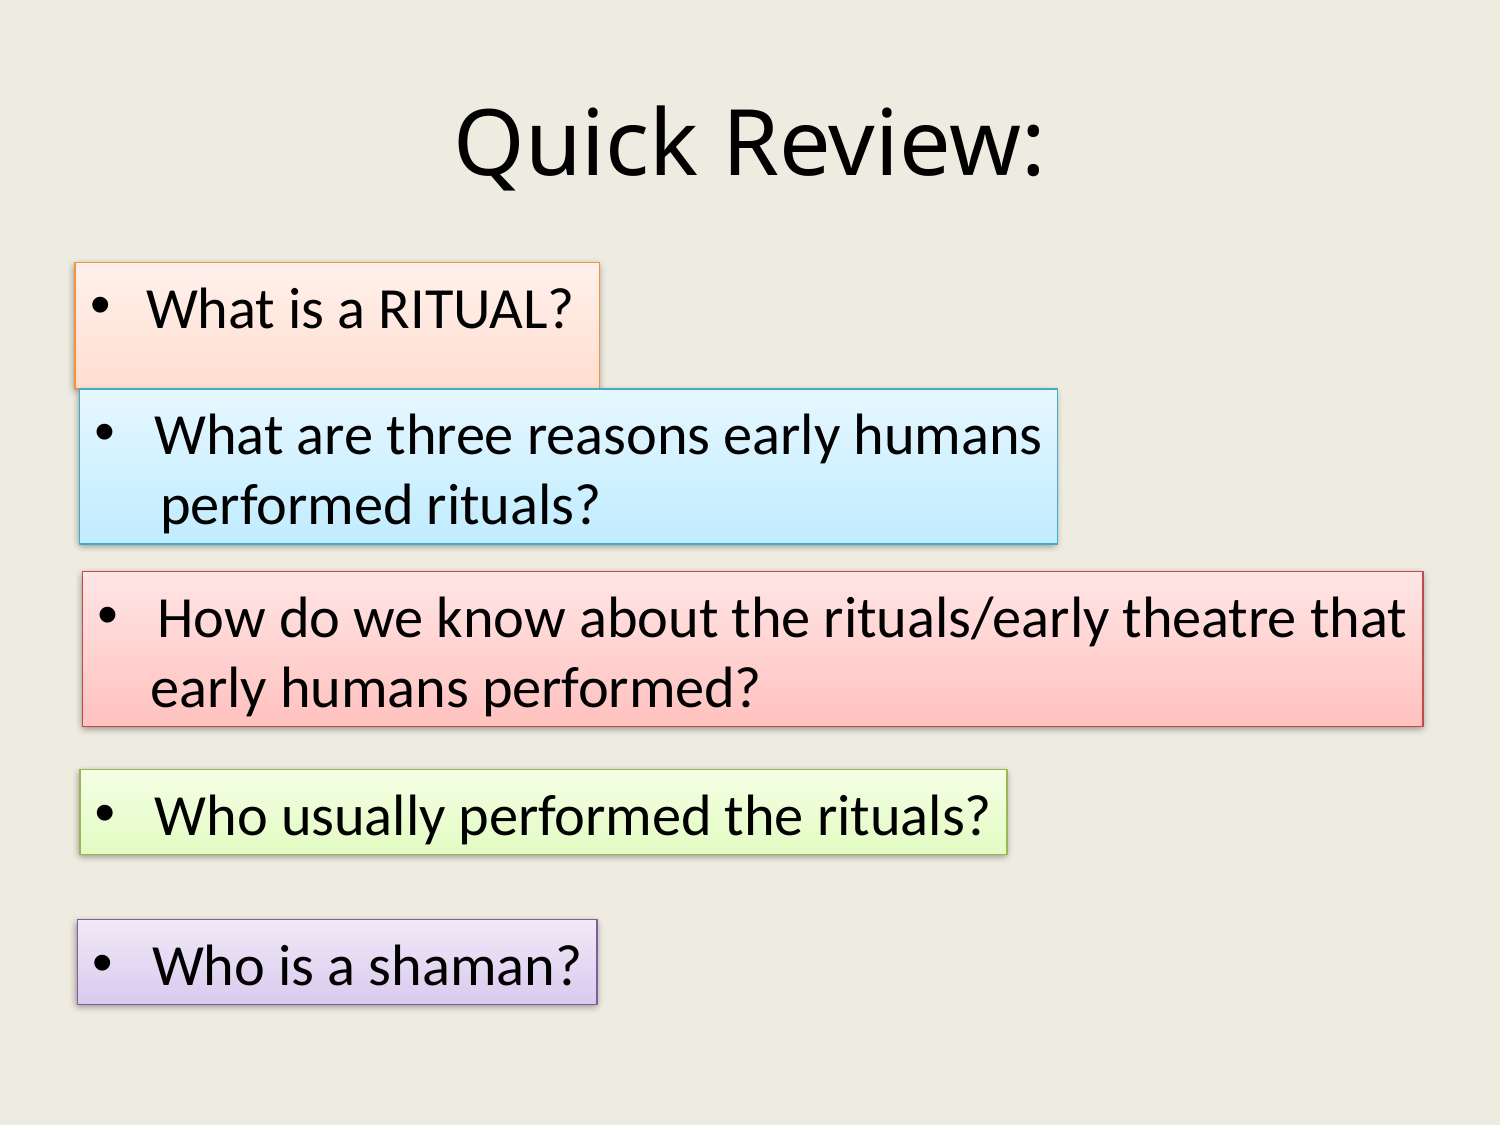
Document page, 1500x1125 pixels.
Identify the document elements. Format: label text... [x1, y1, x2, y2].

text_box Who is a shaman? [77, 919, 598, 1005]
text_box How do we know about the rituals/early theatre that early humans performed? [82, 571, 1424, 727]
list What is a RITUAL? [74, 262, 600, 390]
title Quick Review: [75, 45, 1425, 233]
text_box What are three reasons early humans performed rituals? [79, 388, 1058, 545]
text_box Who usually performed the rituals? [79, 769, 1008, 855]
